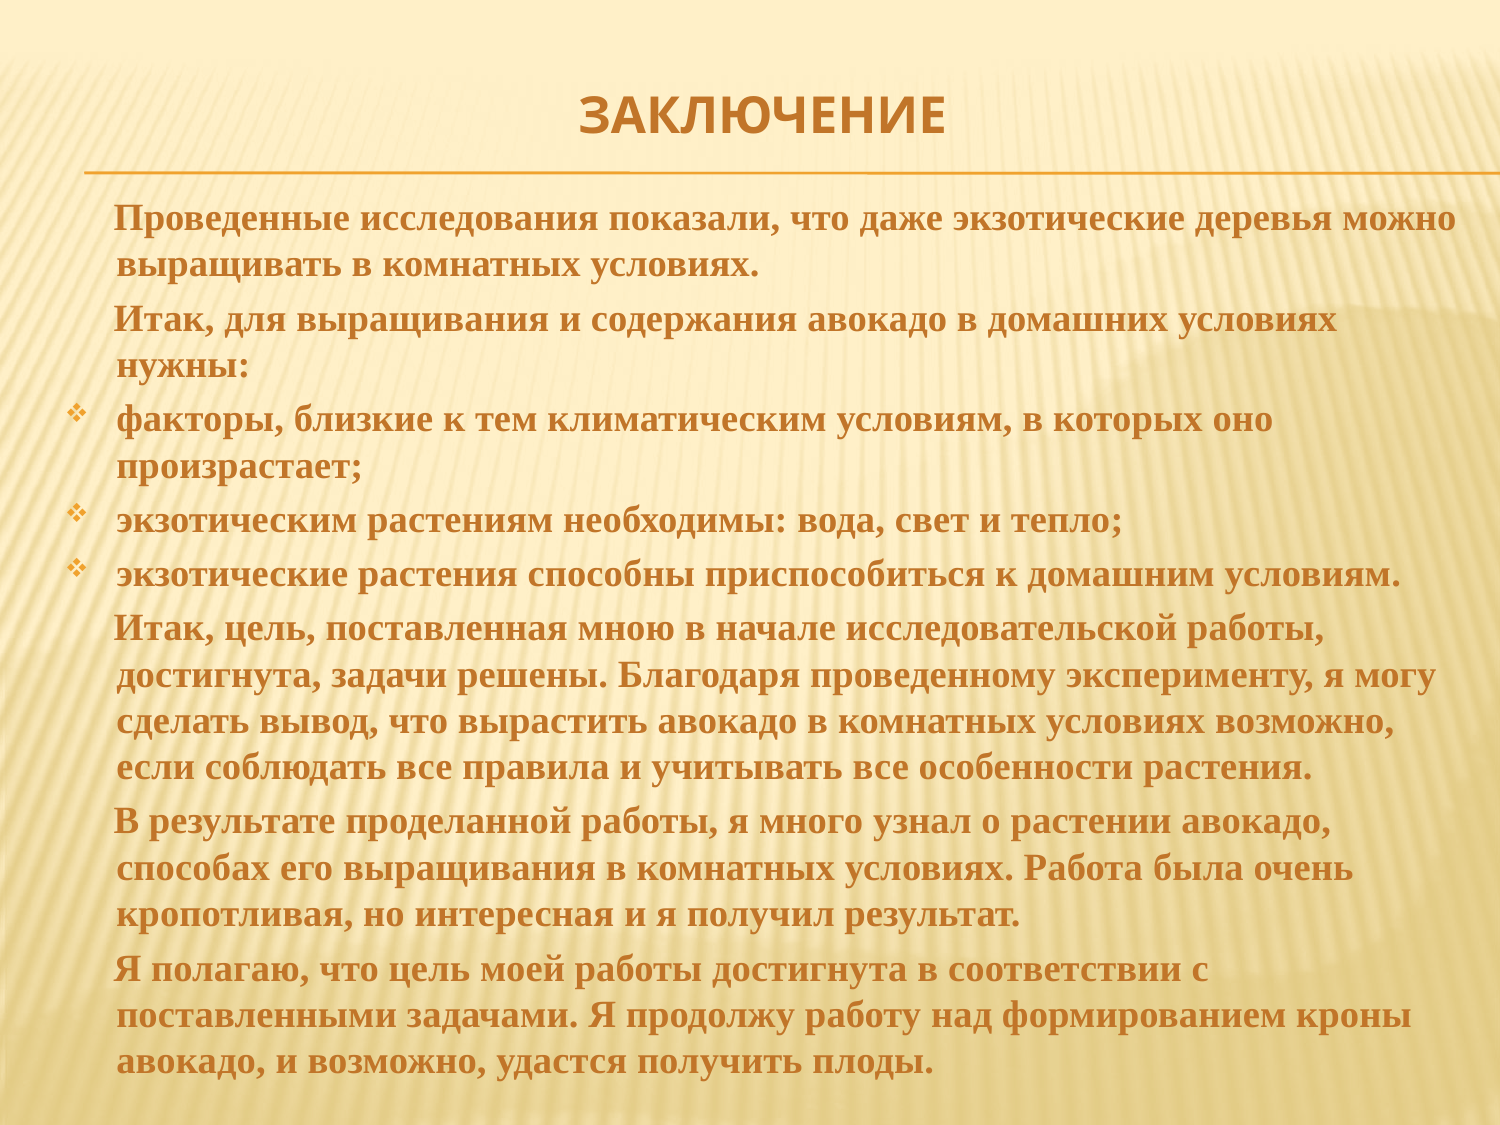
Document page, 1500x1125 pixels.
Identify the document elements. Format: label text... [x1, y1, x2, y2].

list Проведенные исследования показали, что даже экзотические деревья можно выращивать в комнатных условиях. Итак, для выращивания и содержания авокадо в домашних условиях нужны: факторы, близкие к тем климатическим условиям, в которых оно произрастает; экзотическим растениям необходимы: вода, свет и тепло; экзотические растения способны приспособиться к домашним условиям. Итак, цель, поставленная мною в начале исследовательской работы, достигнута, задачи решены. Благодаря проведенному эксперименту, я могу сделать вывод, что вырастить авокадо в комнатных условиях возможно, если соблюдать все правила и учитывать все особенности растения. В результате проделанной работы, я много узнал о растении авокадо, способах его выращивания в комнатных условиях. Работа была очень кропотливая, но интересная и я получил результат. Я полагаю, что цель моей работы достигнута в соответствии с поставленными задачами. Я продолжу работу над формированием кроны авокадо, и возможно, удастся получить плоды. [50, 184, 1475, 1094]
title Заключение [50, 75, 1475, 184]
